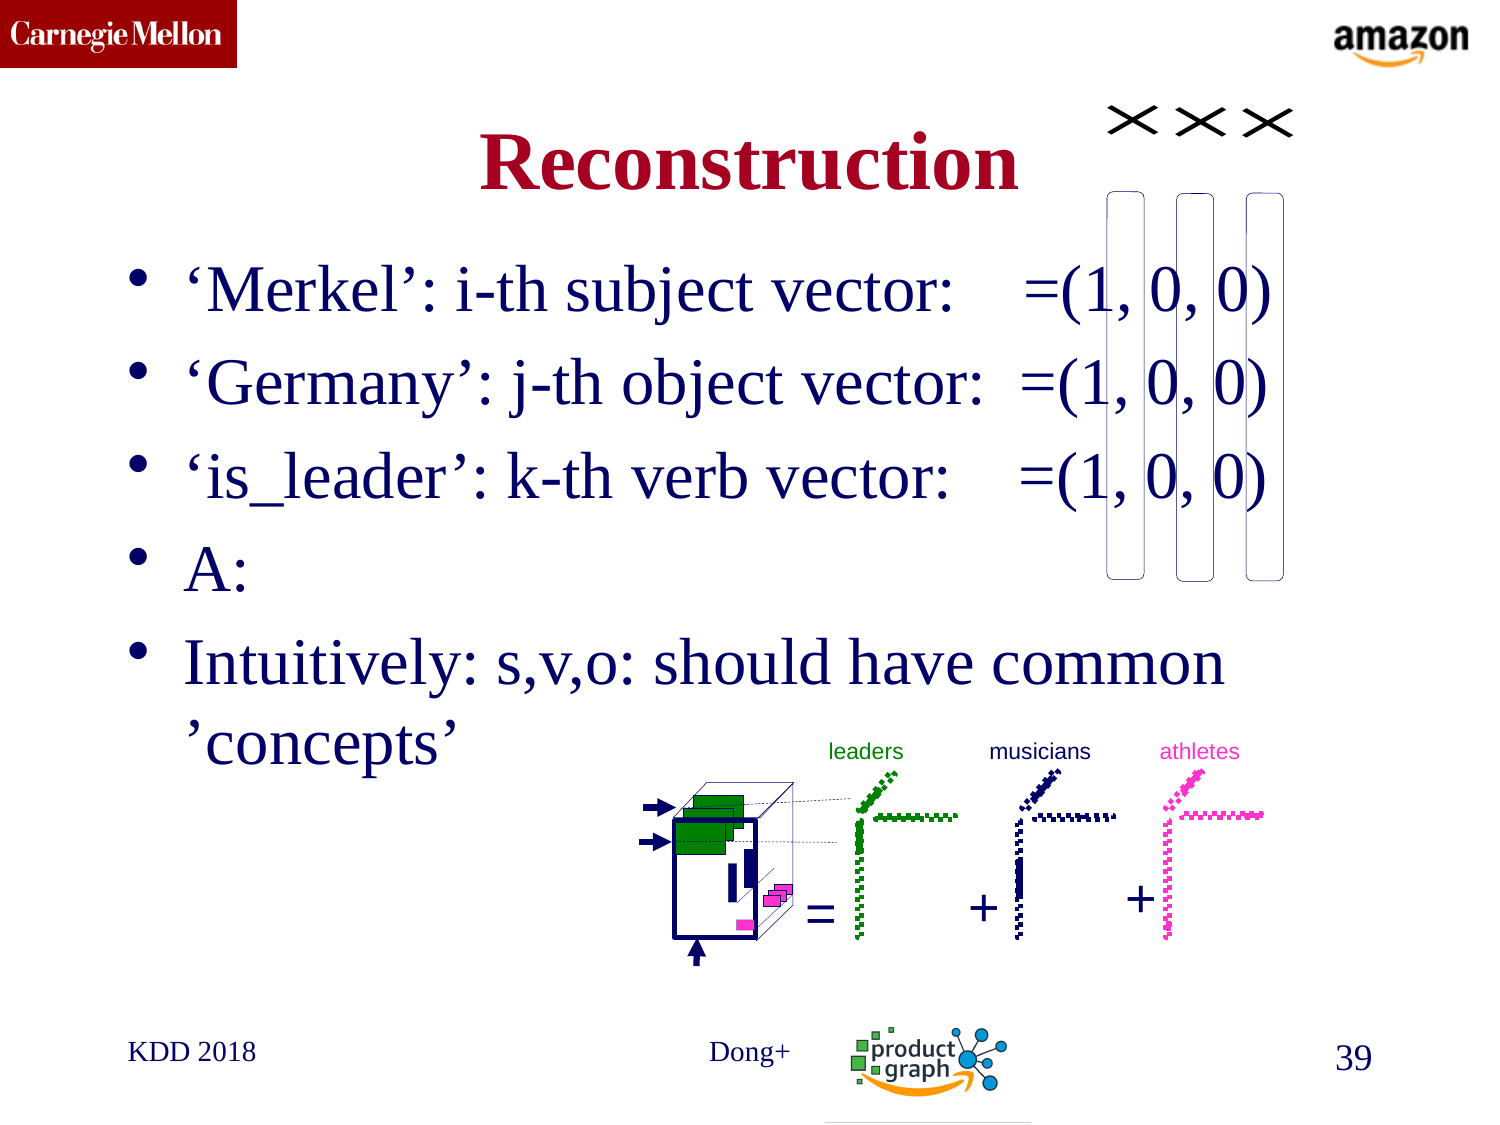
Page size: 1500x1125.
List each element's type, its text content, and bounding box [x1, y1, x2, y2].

slide_number 39 [1074, 1024, 1388, 1101]
text_box [1106, 191, 1145, 580]
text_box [638, 728, 1263, 967]
footer Dong+ [512, 1024, 988, 1101]
title Reconstruction [112, 99, 1388, 213]
slide_number KDD 2018 [112, 1024, 426, 1101]
picture [1322, 4, 1484, 88]
text_box [1246, 192, 1284, 581]
text_box [1176, 193, 1214, 582]
picture [0, 0, 237, 68]
